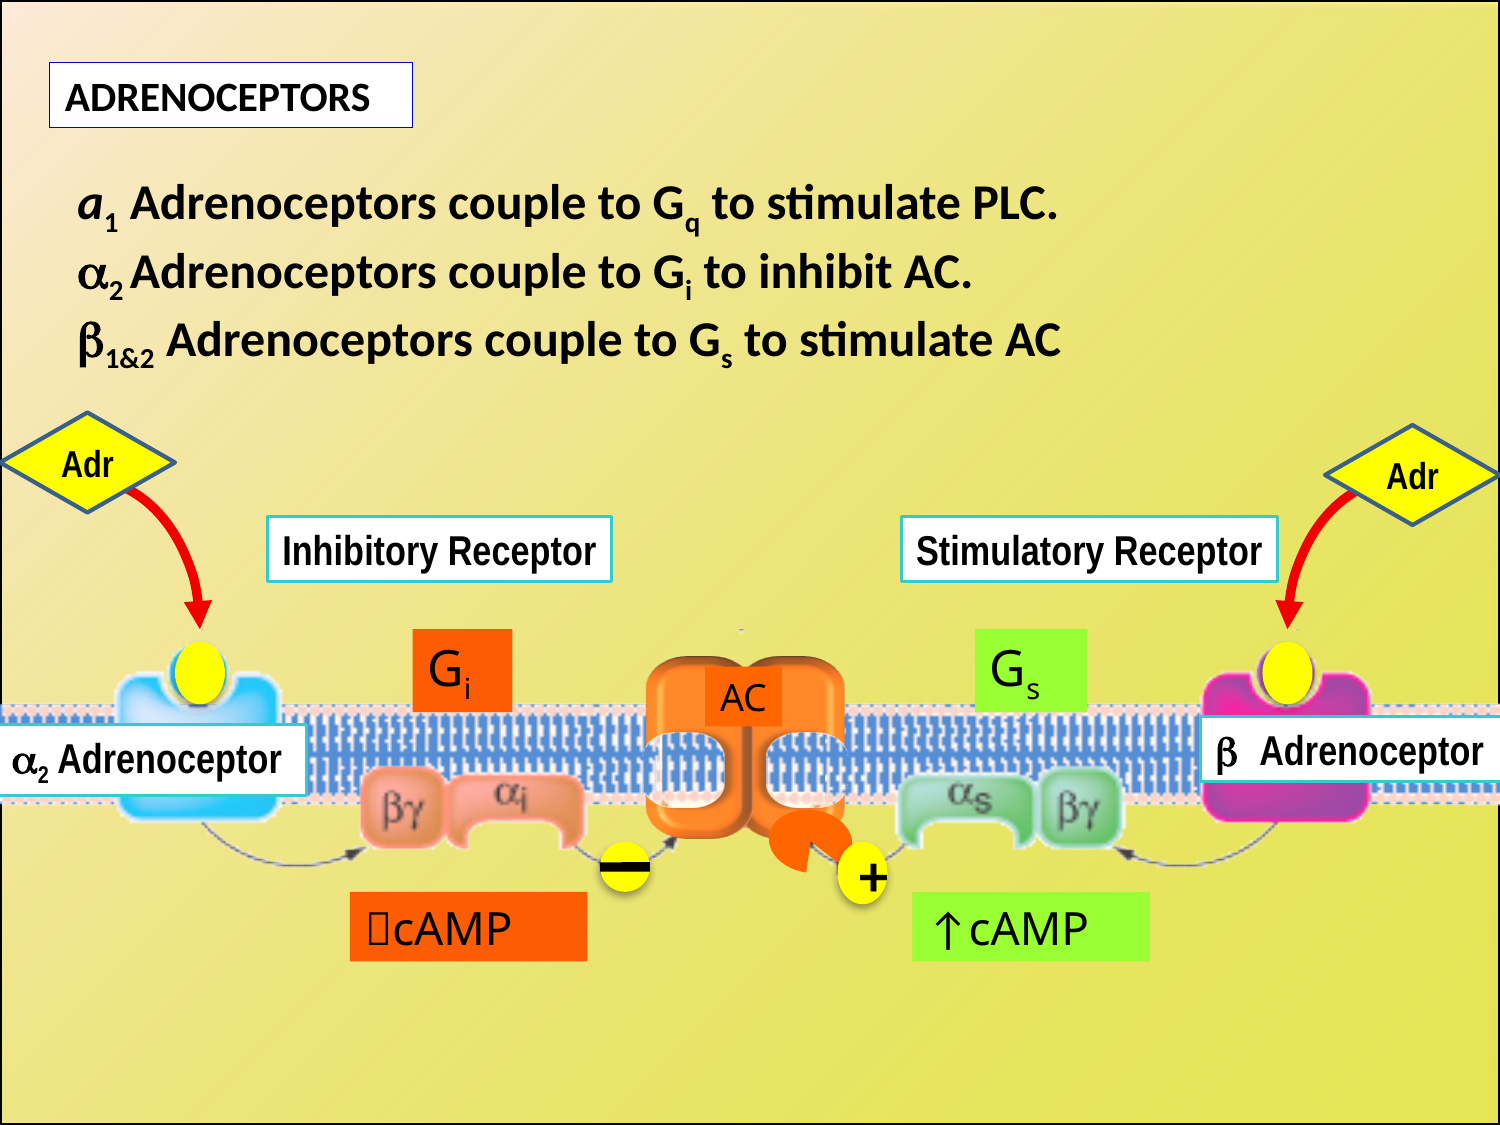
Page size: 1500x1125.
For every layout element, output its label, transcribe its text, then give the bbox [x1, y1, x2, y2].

text_box [1400, 478, 1500, 551]
text_box a1 Adrenoceptors couple to Gq to stimulate PLC. a2 Adrenoceptors couple to Gi to inhibit AC. b1&2 Adrenoceptors couple to Gs to stimulate AC [62, 162, 1313, 382]
text_box Adr [0, 410, 178, 515]
text_box Inhibitory Receptor [267, 516, 612, 550]
text_box [0, 911, 1500, 1125]
text_box [1303, 493, 1400, 550]
text_box [0, 0, 1500, 550]
text_box cAMP [349, 913, 588, 962]
text_box Stimulatory Receptor [901, 516, 1278, 550]
text_box Adr [1322, 423, 1500, 527]
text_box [0, 551, 1500, 905]
text_box [87, 490, 184, 550]
text_box ADRENOCEPTORS [49, 62, 413, 128]
text_box ↑cAMP [912, 913, 1150, 962]
